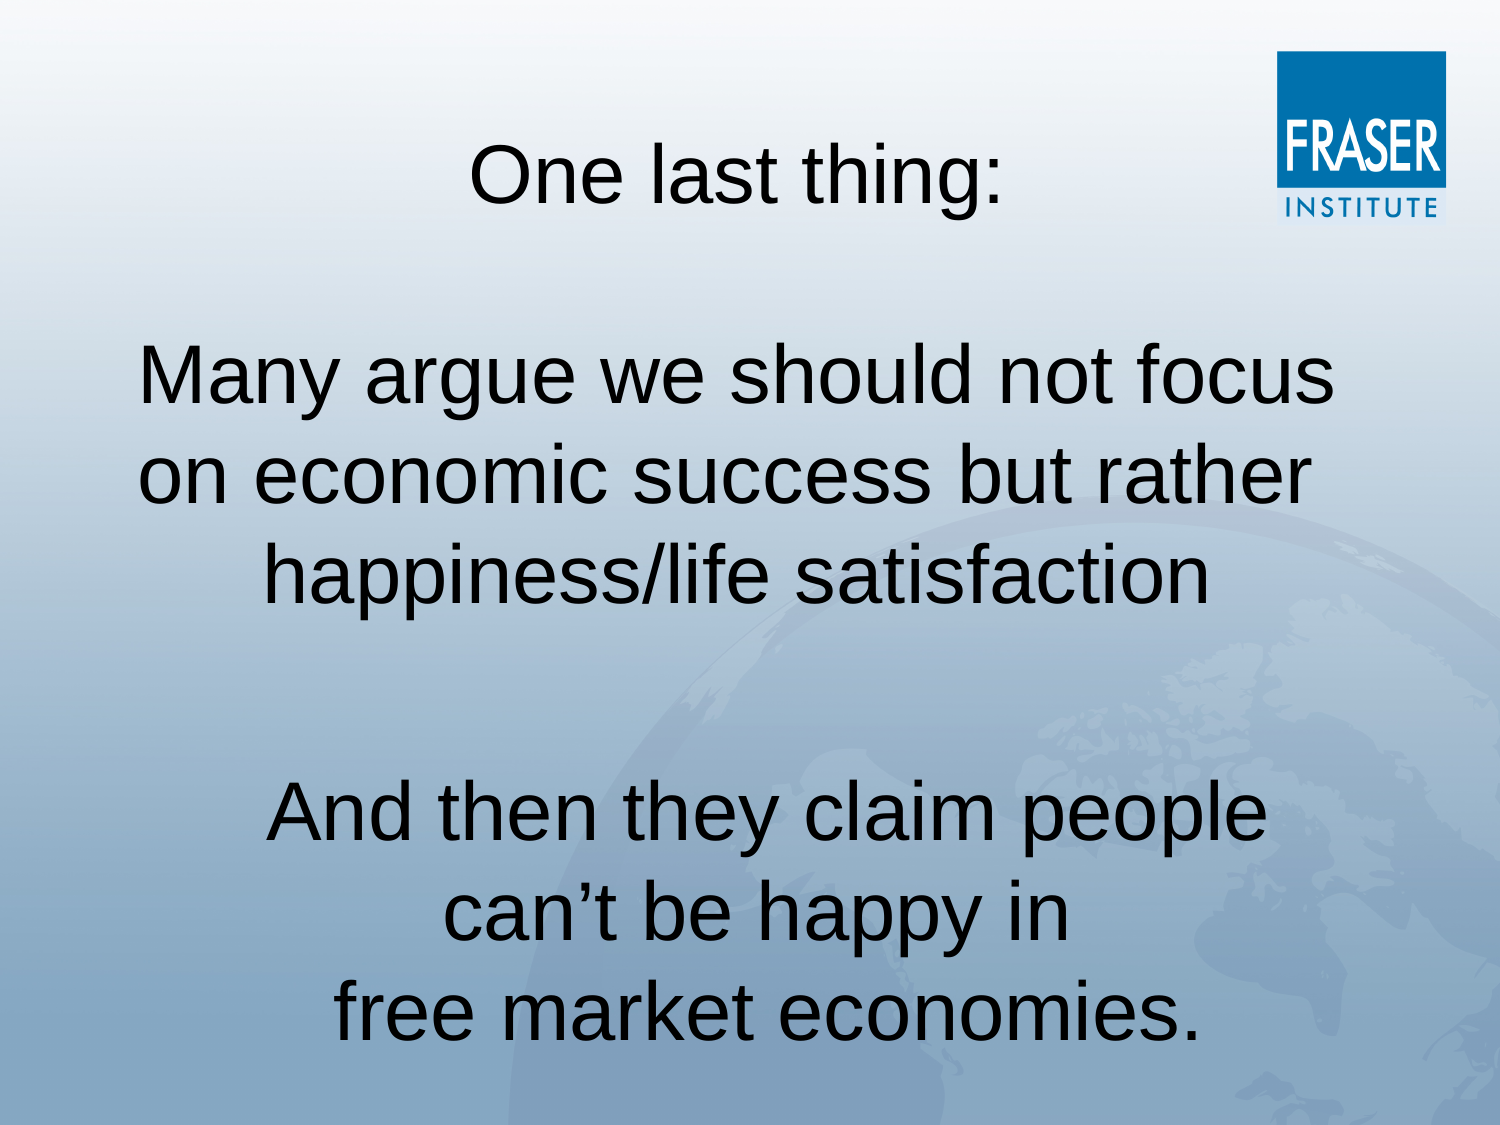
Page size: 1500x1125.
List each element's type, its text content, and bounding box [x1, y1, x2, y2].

title One last thing: Many argue we should not focus on economic success but rather happiness/life satisfaction [99, 249, 1375, 492]
text_box And then they claim people can’t be happy in free market economies. [187, 750, 1350, 1065]
picture [0, 0, 1500, 1125]
